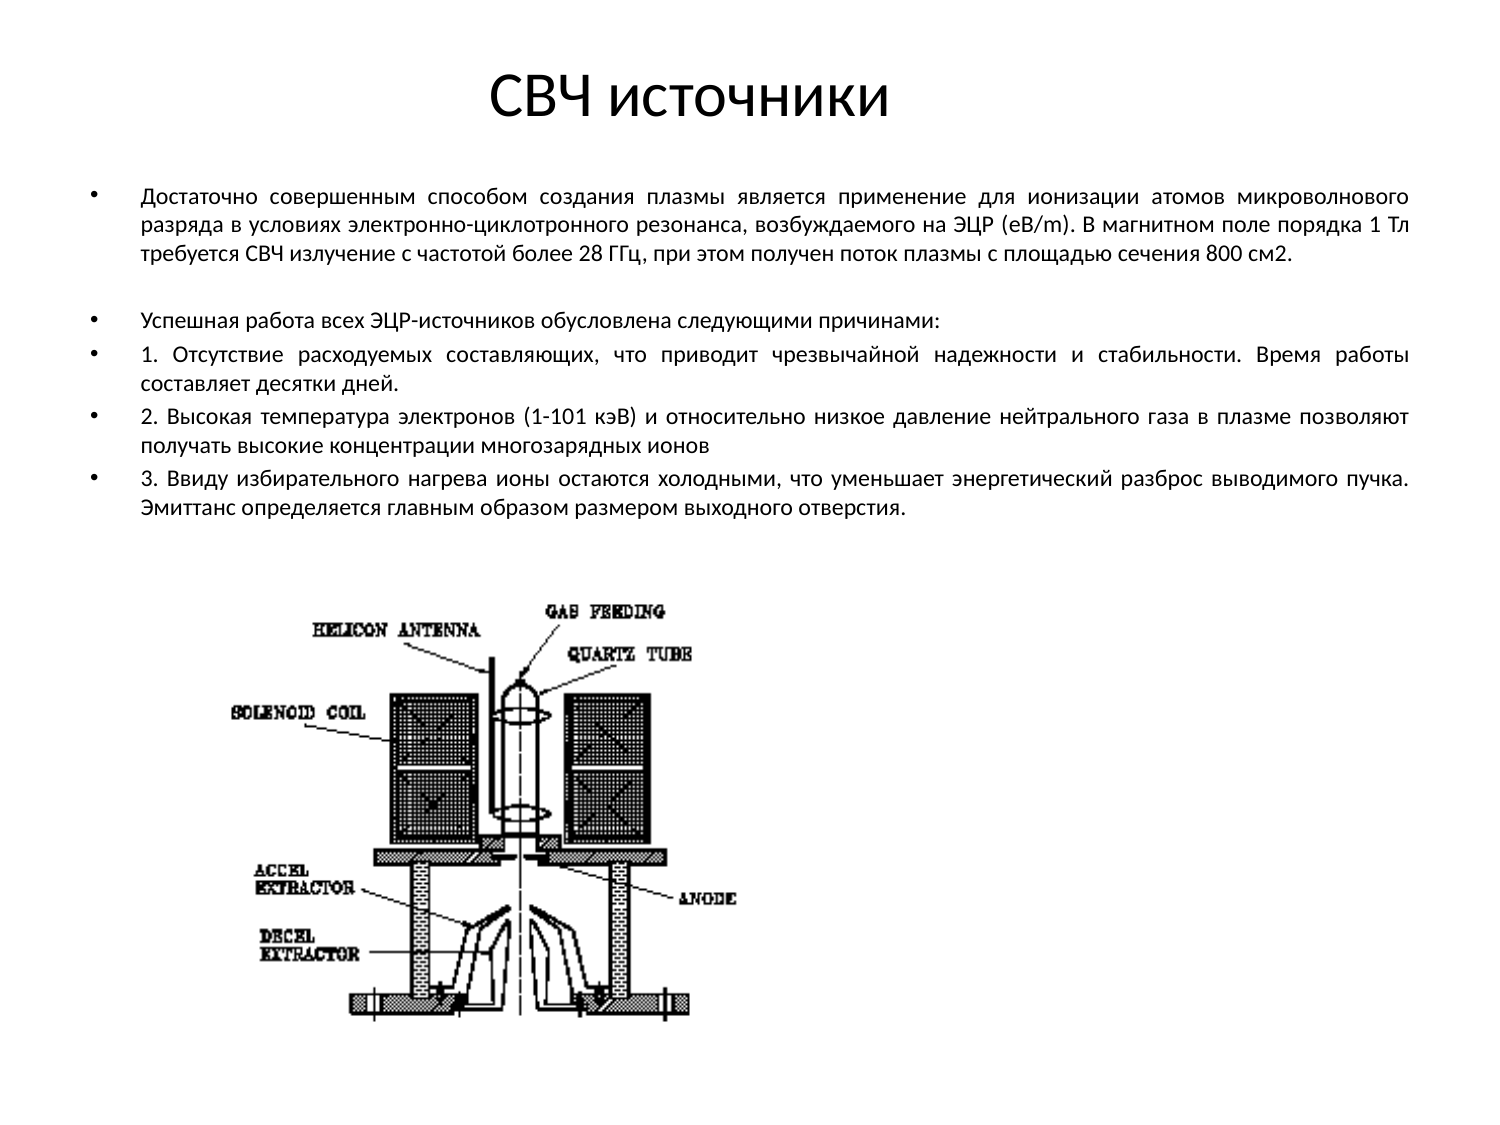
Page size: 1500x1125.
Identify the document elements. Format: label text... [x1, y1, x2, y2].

list Достаточно совершенным способом создания плазмы является применение для ионизации атомов микроволнового разряда в условиях электронно-циклотронного резонанса, возбуждаемого на ЭЦР (eB/m). В магнитном поле порядка 1 Тл требуется СВЧ излучение с частотой более 28 ГГц, при этом получен поток плазмы с площадью сечения 800 см2. Успешная работа всех ЭЦР-источников обусловлена следующими причинами: 1. Отсутствие расходуемых составляющих, что приводит чрезвычайной надежности и стабильности. Время работы составляет десятки дней. 2. Высокая температура электронов (1-101 кэВ) и относительно низкое давление нейтрального газа в плазме позволяют получать высокие концентрации многозарядных ионов 3. Ввиду избирательного нагрева ионы остаются холодными, что уменьшает энергетический разброс выводимого пучка. Эмиттанс определяется главным образом размером выходного отверстия. [75, 172, 1425, 539]
title СВЧ источники [75, 45, 1306, 138]
picture [229, 597, 767, 1023]
